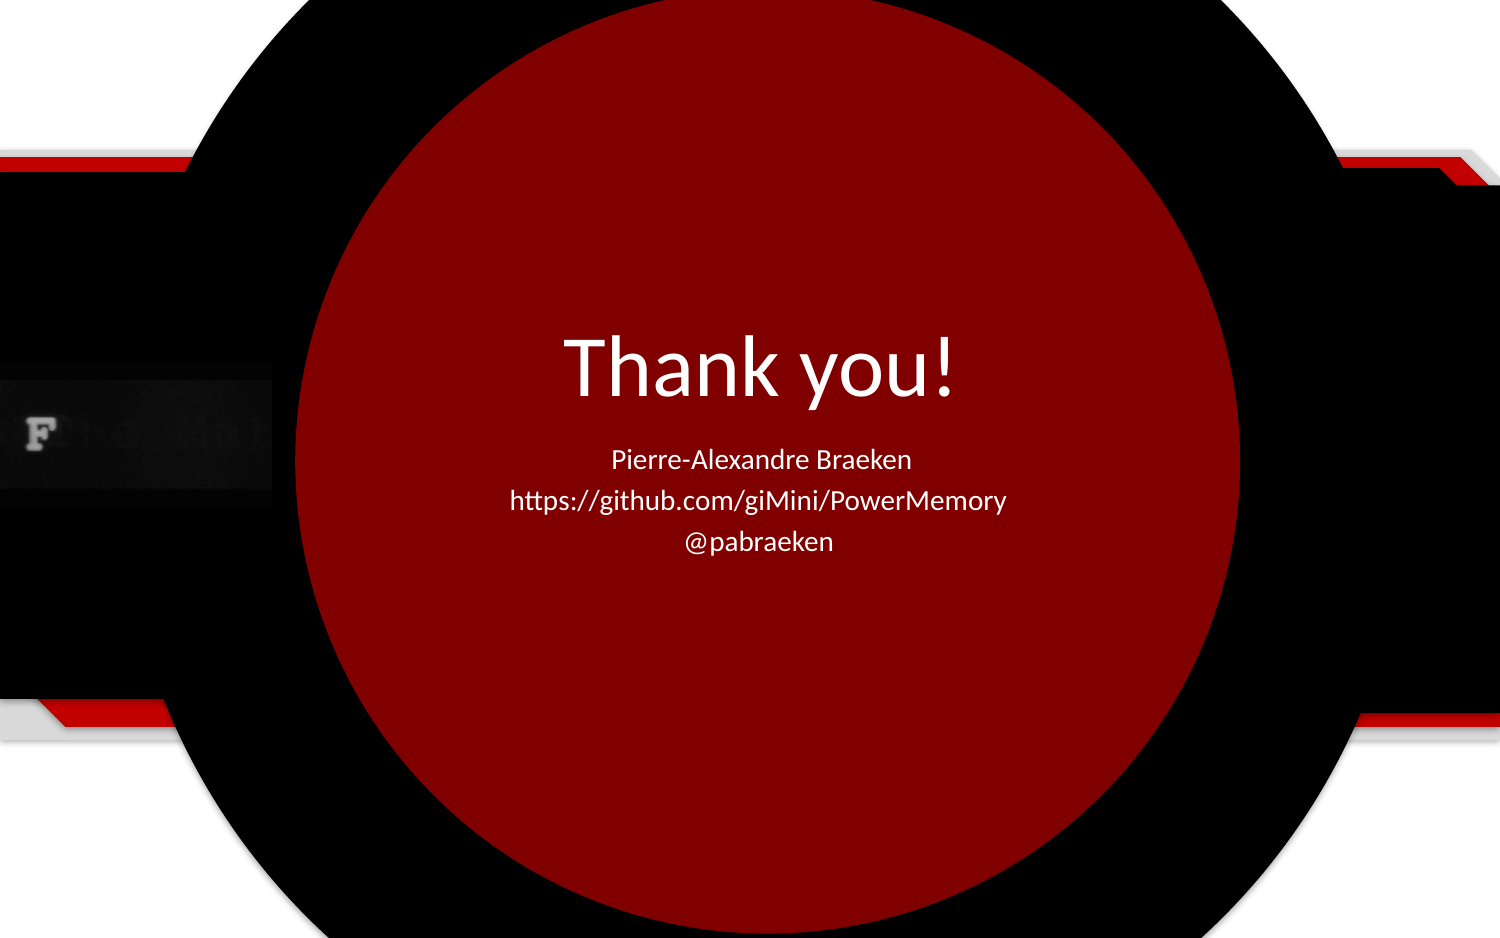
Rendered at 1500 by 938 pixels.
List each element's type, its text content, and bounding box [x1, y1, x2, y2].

list Pierre-Alexandre Braeken https://github.com/giMini/PowerMemory @pabraeken [301, 433, 1223, 611]
picture [0, 362, 272, 507]
title Thank you! [301, 220, 1223, 422]
